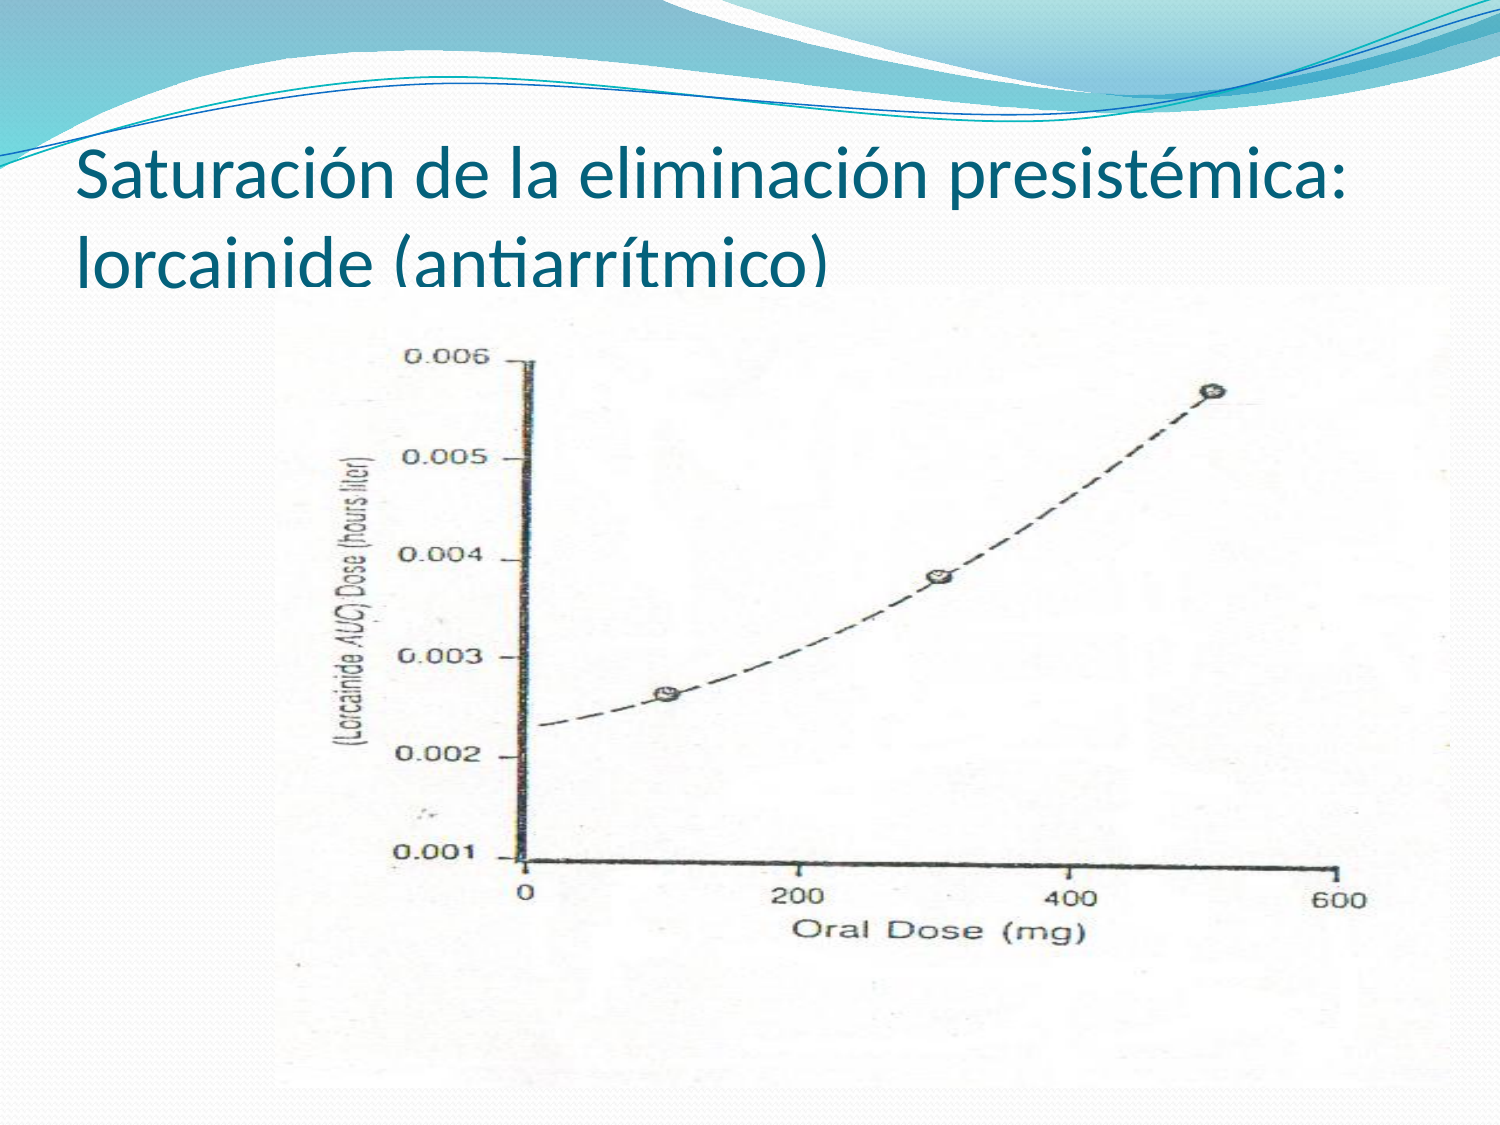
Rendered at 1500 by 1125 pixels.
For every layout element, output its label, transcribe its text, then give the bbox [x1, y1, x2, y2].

picture [274, 287, 1451, 1088]
title Saturación de la eliminación presistémica: lorcainide (antiarrítmico) [74, 115, 1426, 304]
